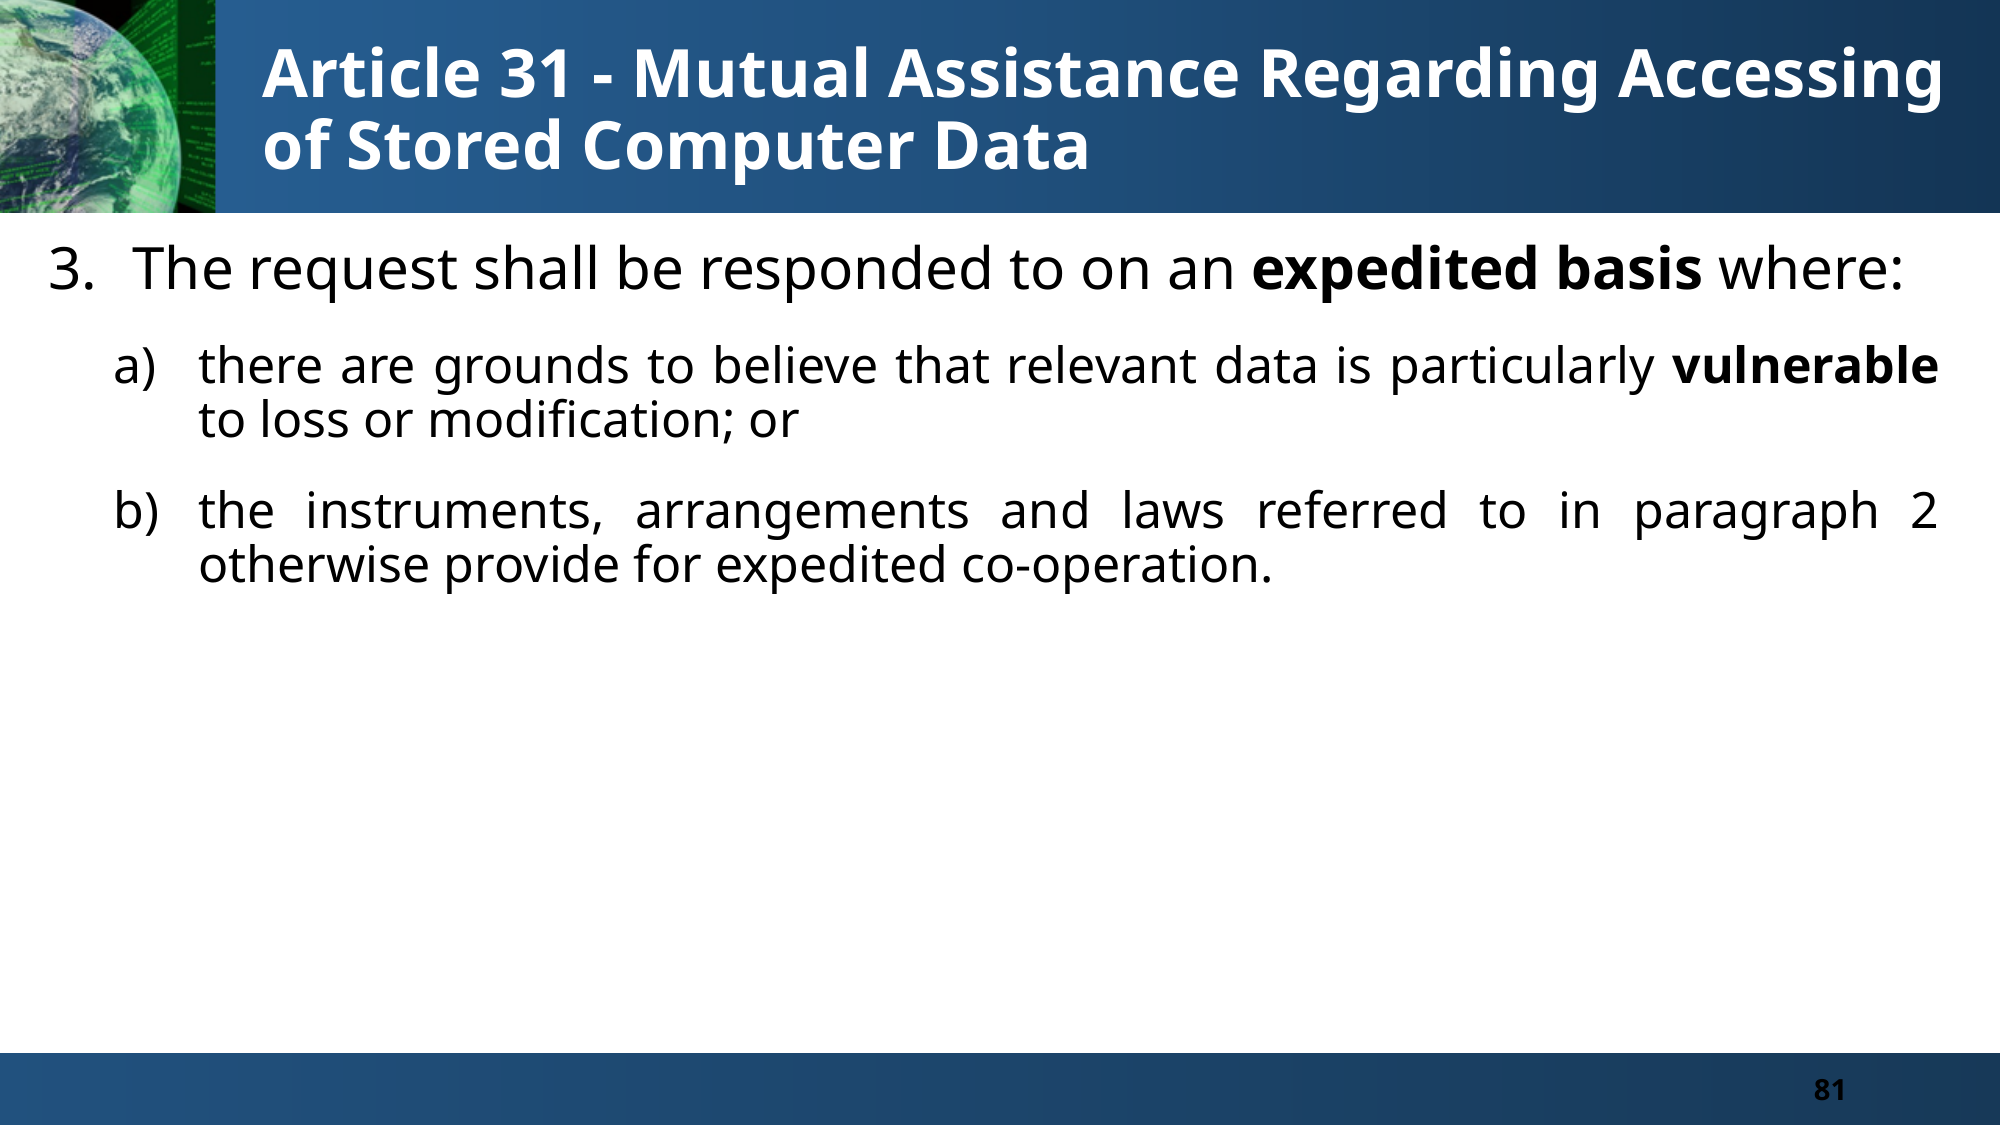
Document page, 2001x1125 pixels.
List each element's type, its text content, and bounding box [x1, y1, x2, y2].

picture [0, 0, 2000, 213]
title Article 31 - Mutual Assistance Regarding Accessing of Stored Computer Data [247, 31, 1971, 193]
slide_number 81 [1412, 1061, 1863, 1121]
list The request shall be responded to on an expedited basis where: there are grounds to believe that relevant data is particularly vulnerable to loss or modification; or the instruments, arrangements and laws referred to in paragraph 2 otherwise provide for expedited co-operation. [33, 231, 1956, 1012]
